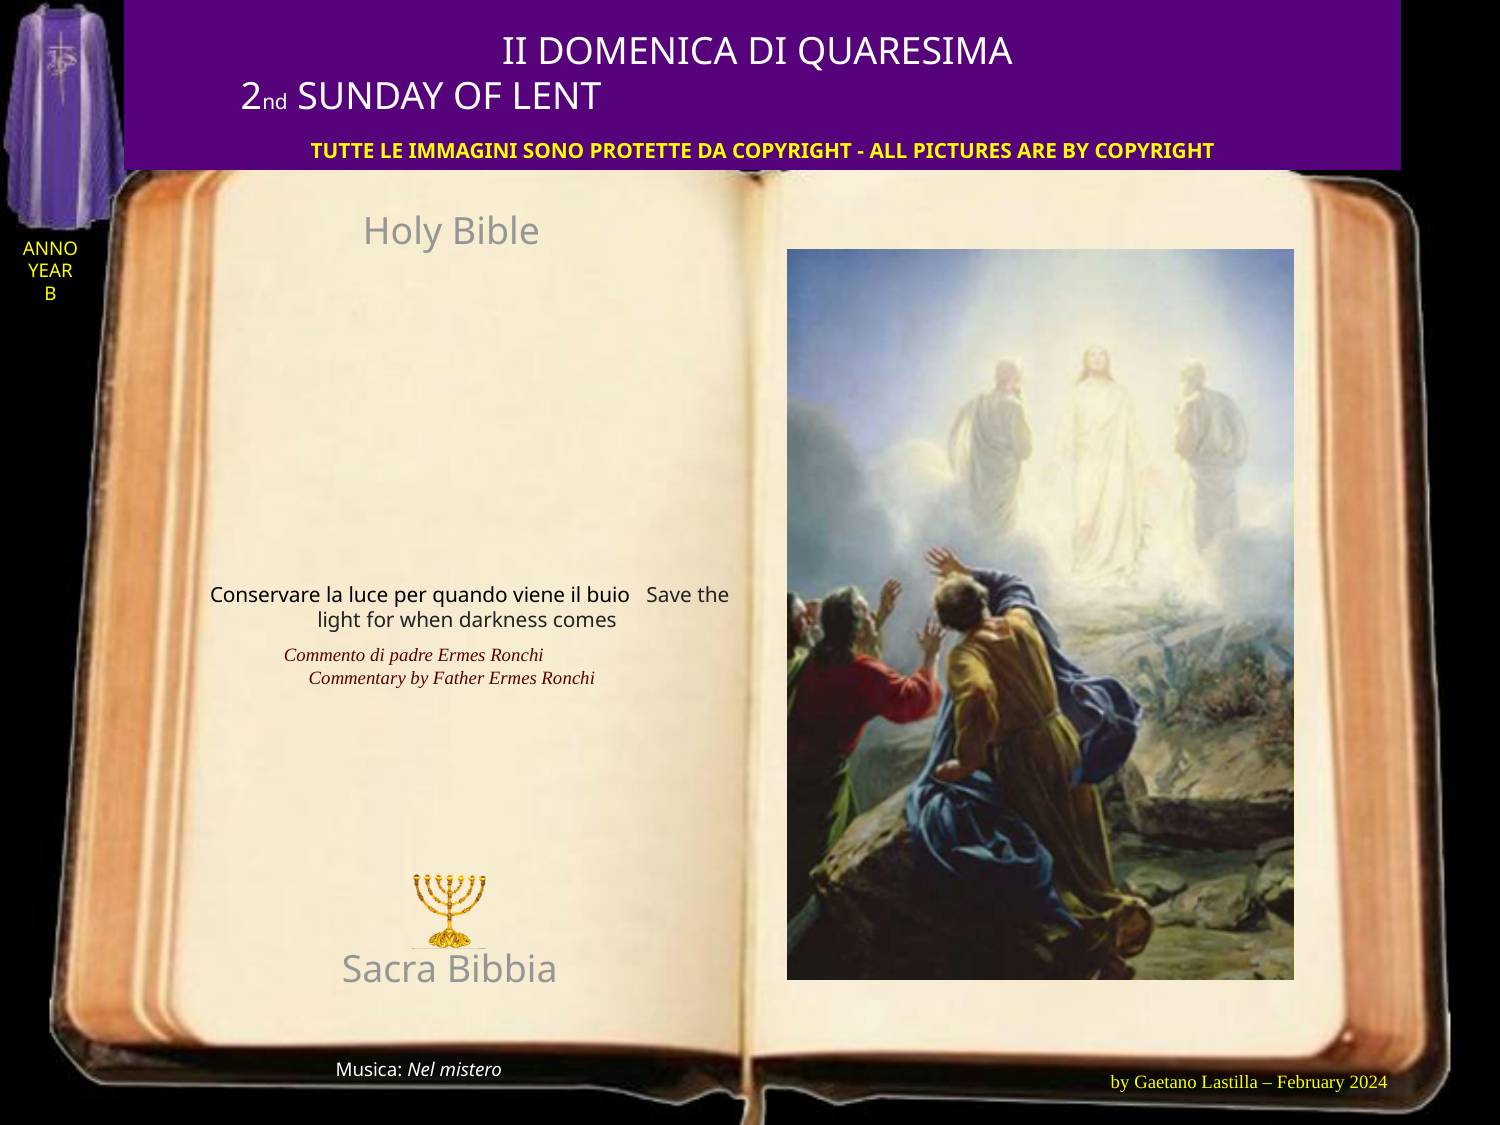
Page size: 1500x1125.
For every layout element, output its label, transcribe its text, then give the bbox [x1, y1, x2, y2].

text_box Conservare la luce per quando viene il buio Save the light for when darkness comes [194, 574, 745, 639]
text_box Musica: Nel mistero [62, 1050, 775, 1088]
text_box by Gaetano Lastilla – February 2024 [949, 1062, 1500, 1100]
text_box Commento di padre Ermes Ronchi Commentary by Father Ermes Ronchi [251, 635, 652, 696]
text_box ANNO YEAR B [7, 229, 93, 312]
text_box Holy Bible [348, 199, 556, 260]
text_box Sacra Bibbia [187, 937, 713, 998]
text_box II DOMENICA DI QUARESIMA 2nd SUNDAY OF LENT TUTTE LE IMMAGINI SONO PROTETTE DA COPYRIGHT - ALL PICTURES ARE BY COPYRIGHT [124, 0, 1400, 170]
picture [0, 0, 1500, 1125]
